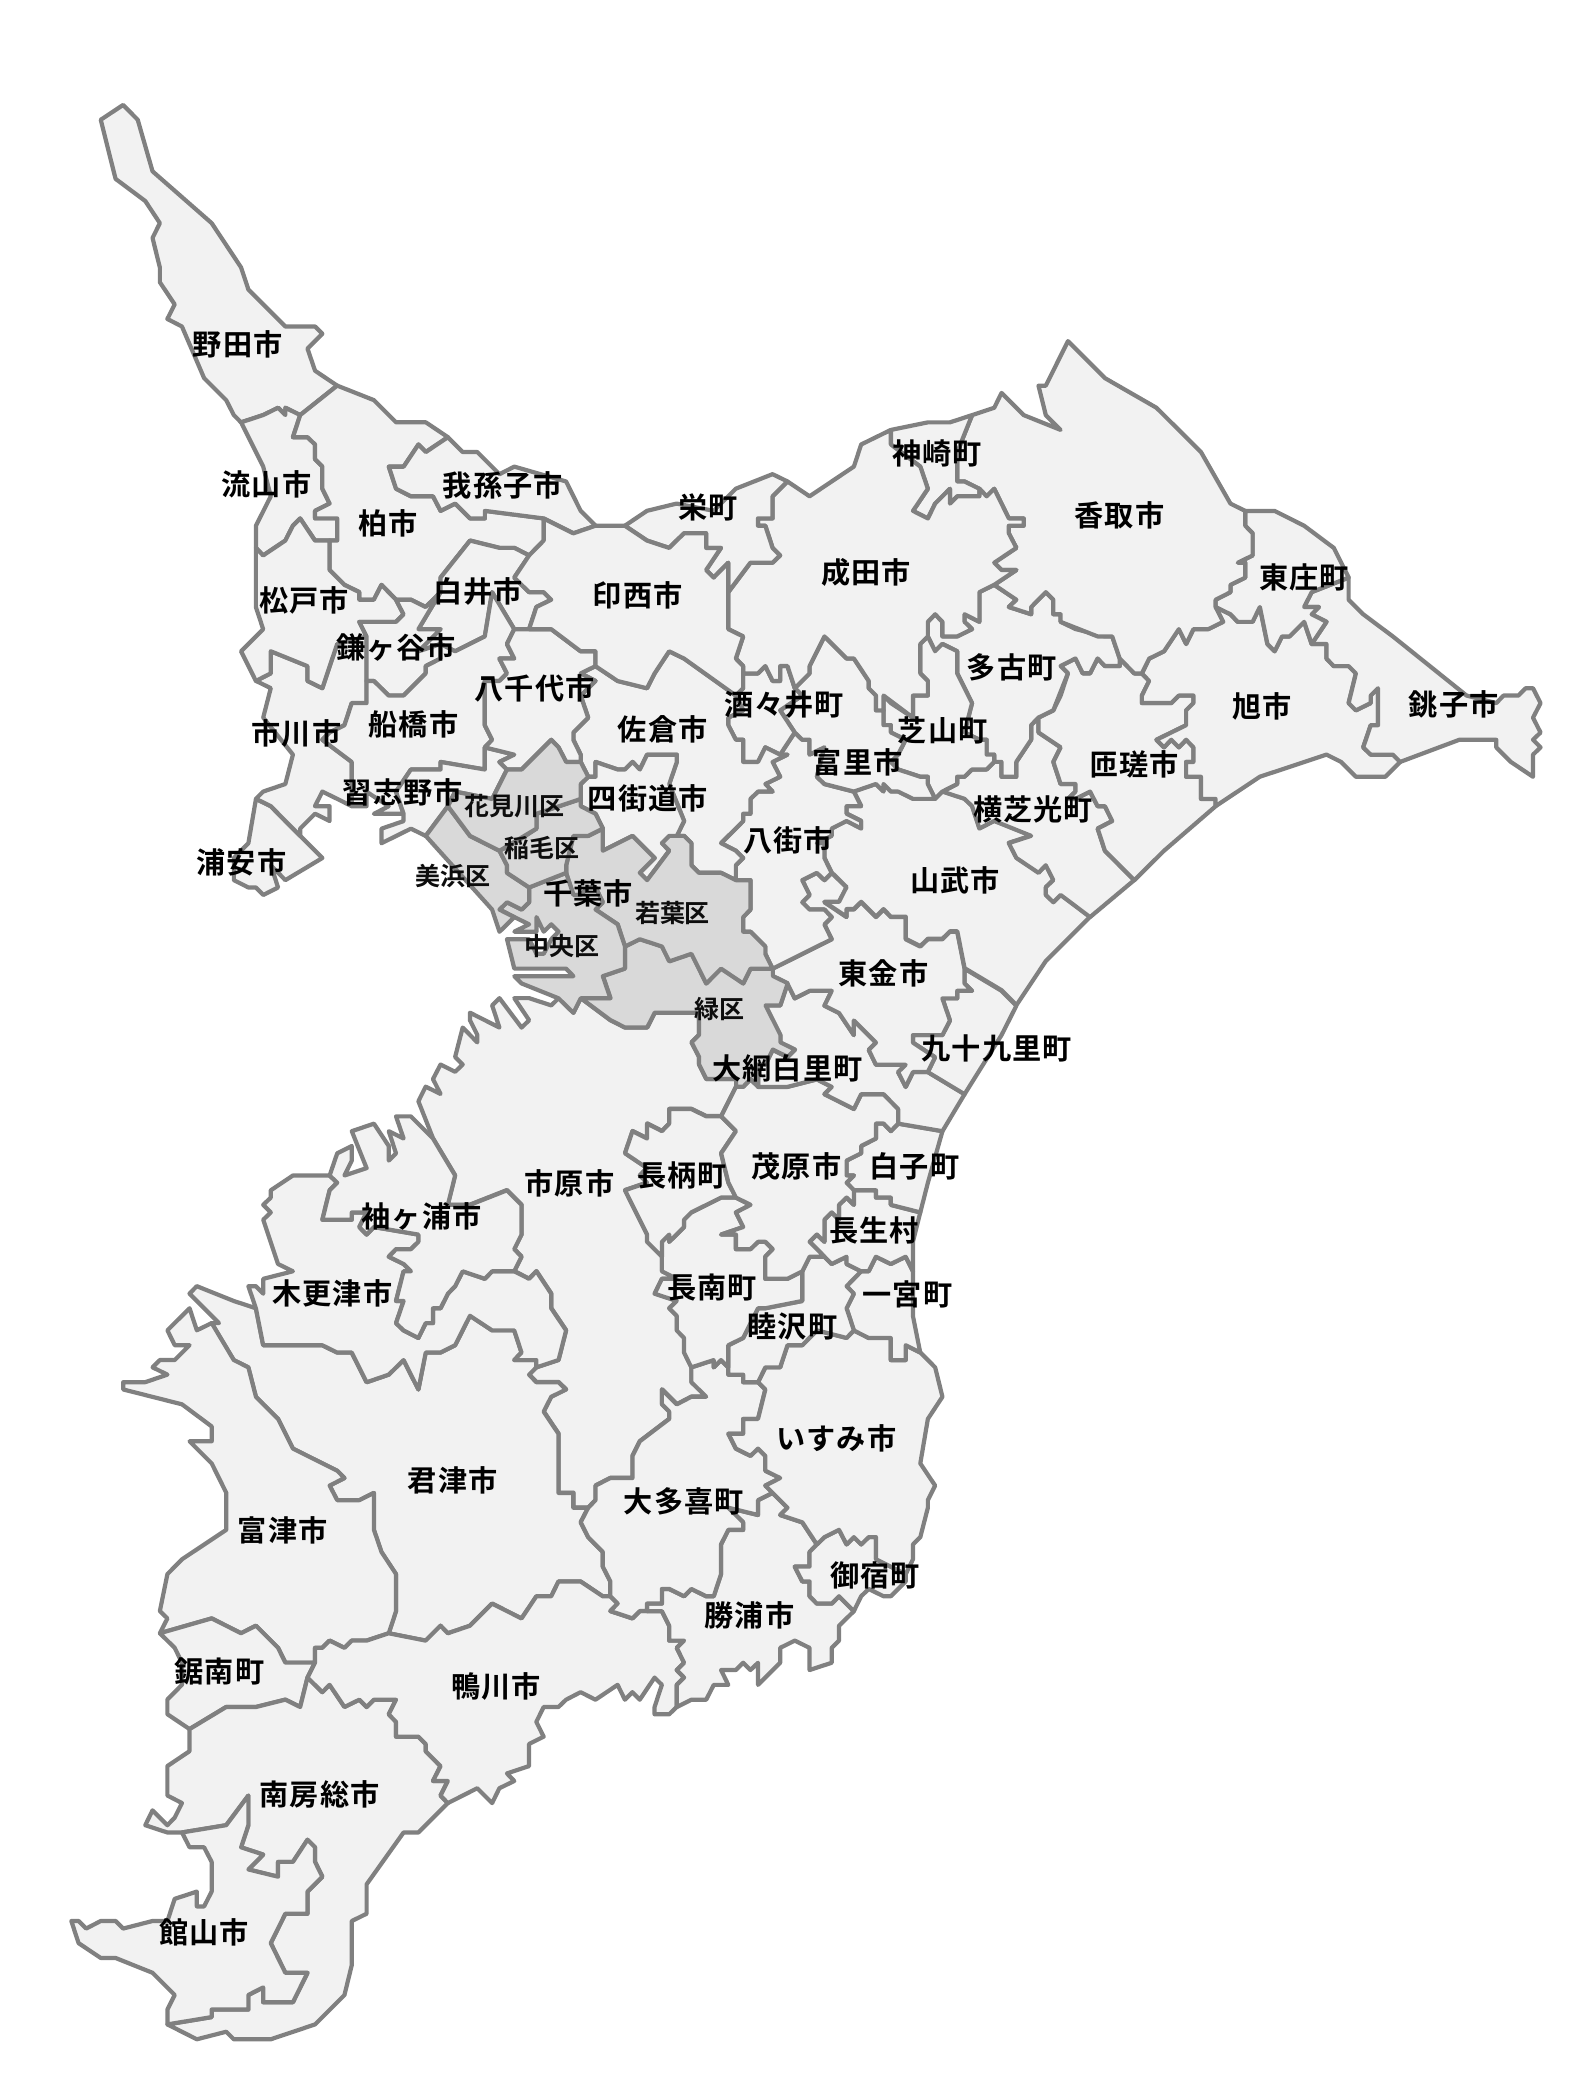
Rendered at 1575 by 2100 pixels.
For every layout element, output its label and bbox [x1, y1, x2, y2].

text_box [71, 104, 1541, 2040]
